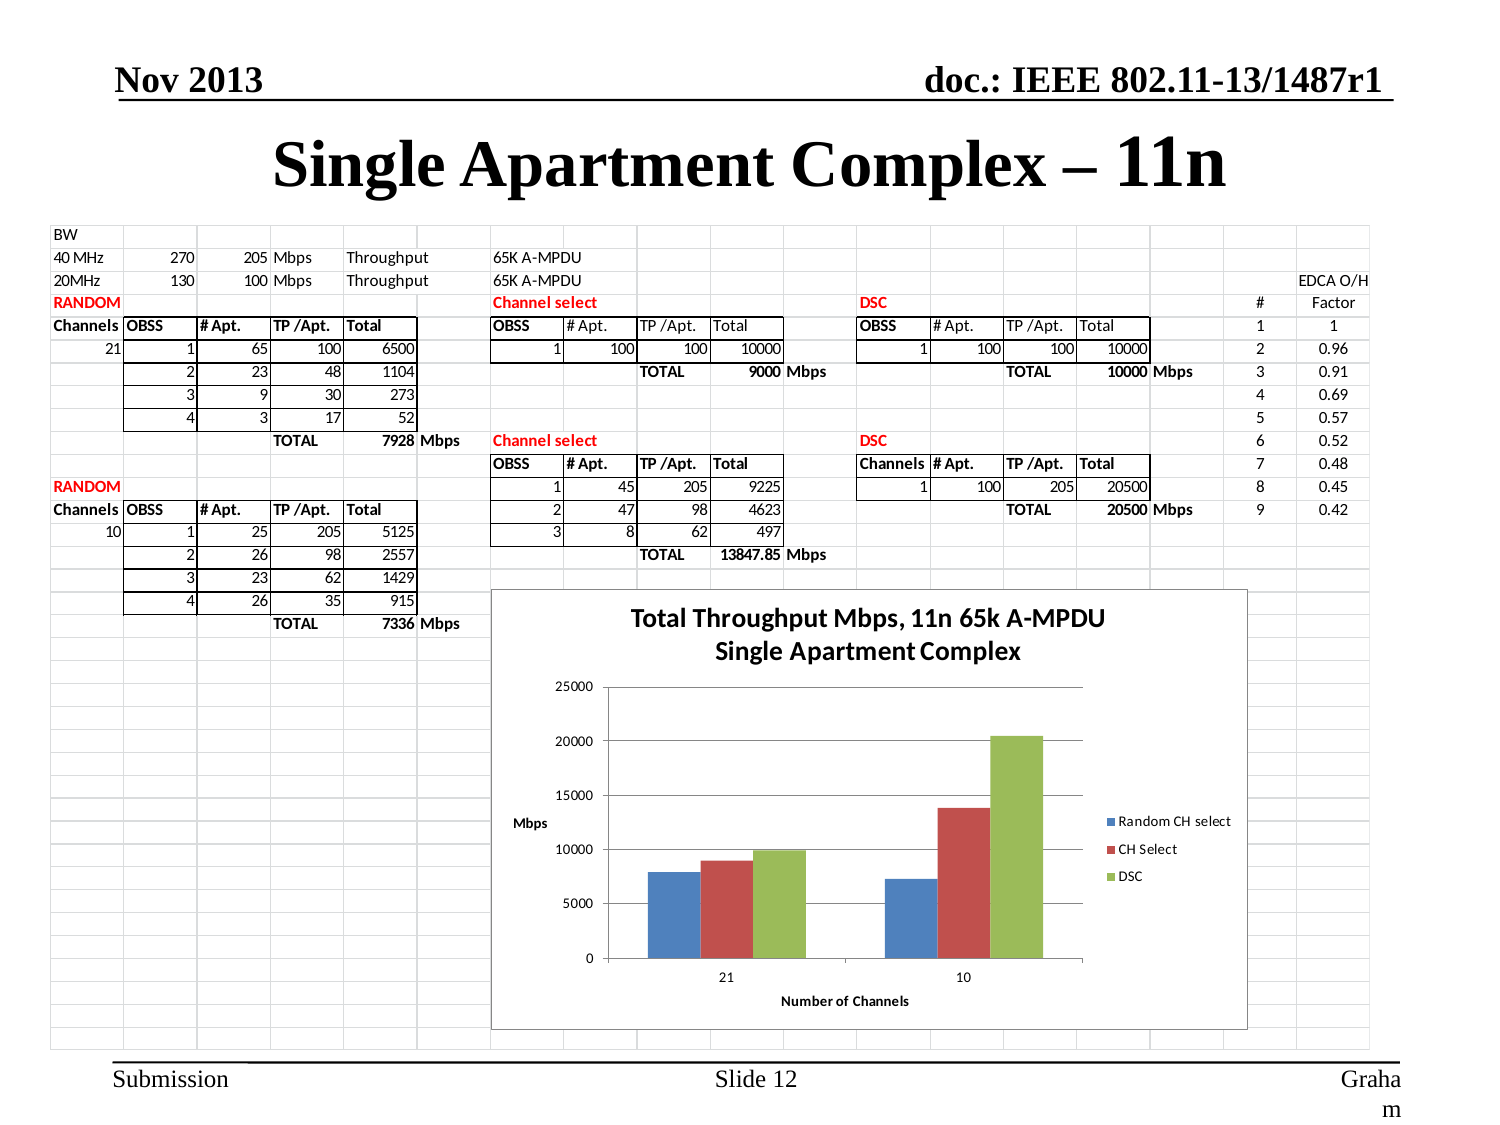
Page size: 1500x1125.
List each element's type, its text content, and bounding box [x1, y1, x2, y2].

footer Graham Smith, DSP Group [1324, 1061, 1402, 1093]
title Single Apartment Complex – 11n [112, 112, 1388, 200]
slide_number Slide 12 [712, 1061, 800, 1093]
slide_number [114, 54, 286, 101]
picture [49, 224, 1371, 1051]
